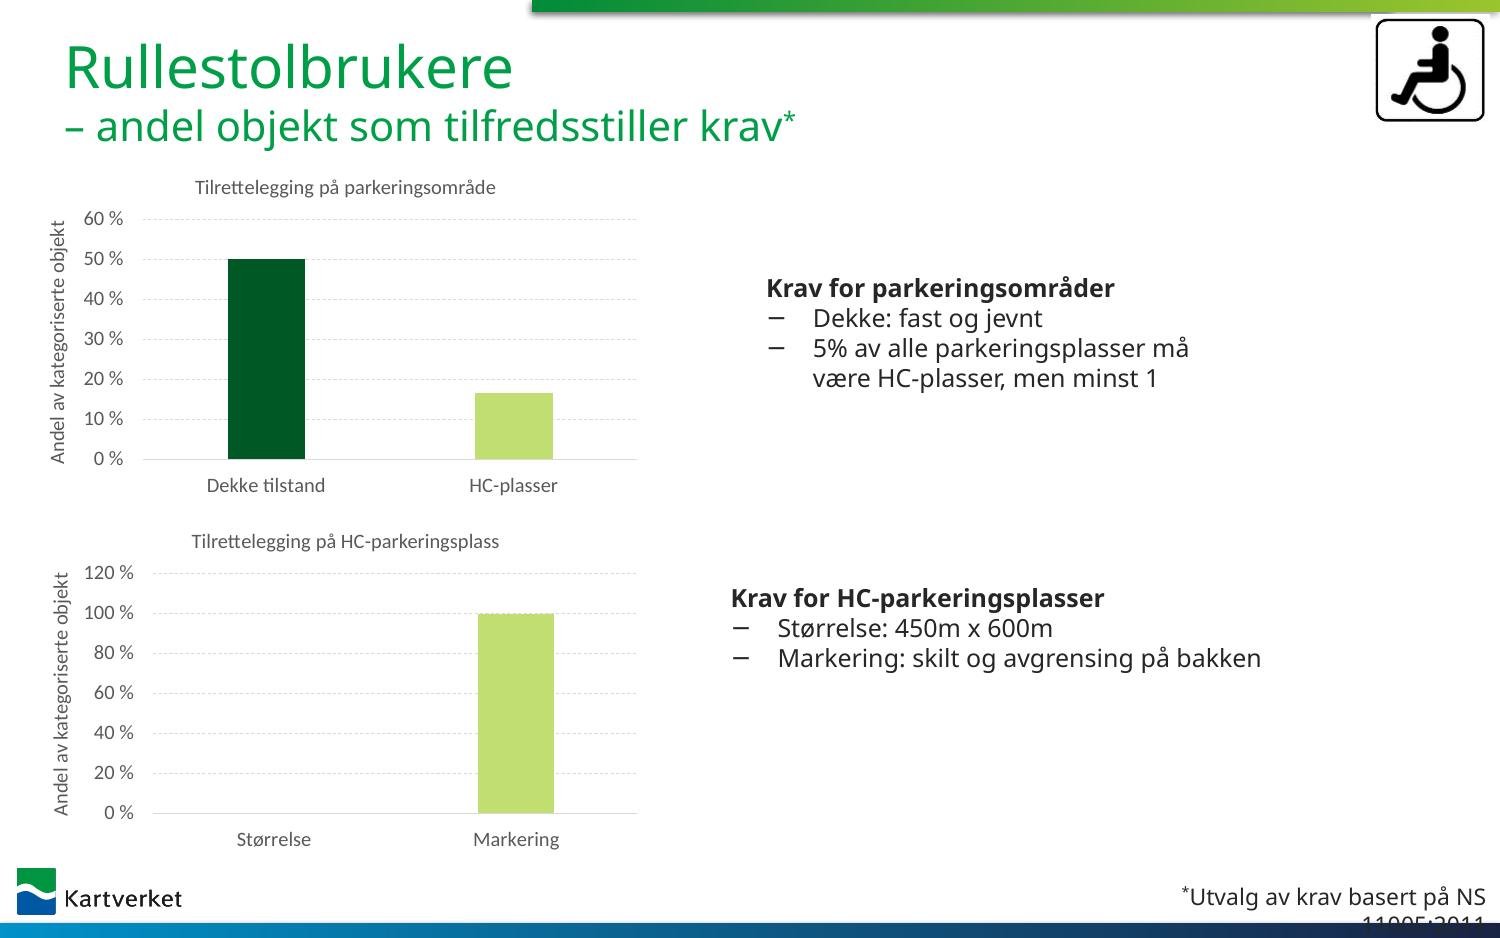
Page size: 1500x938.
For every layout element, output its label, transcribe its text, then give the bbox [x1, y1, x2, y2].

text_box Krav for HC-parkeringsplasser Størrelse: 450m x 600m Markering: skilt og avgrensing på bakken [715, 574, 1278, 680]
text_box Rullestolbrukere – andel objekt som tilfredsstiller krav* [49, 23, 1431, 158]
picture [41, 520, 650, 859]
text_box Krav for parkeringsområder Dekke: fast og jevnt 5% av alle parkeringsplasser må være HC-plasser, men minst 1 [751, 264, 1232, 400]
picture [41, 166, 650, 505]
text_box *Utvalg av krav basert på NS 11005:2011 [1068, 873, 1500, 938]
picture [1371, 13, 1491, 127]
